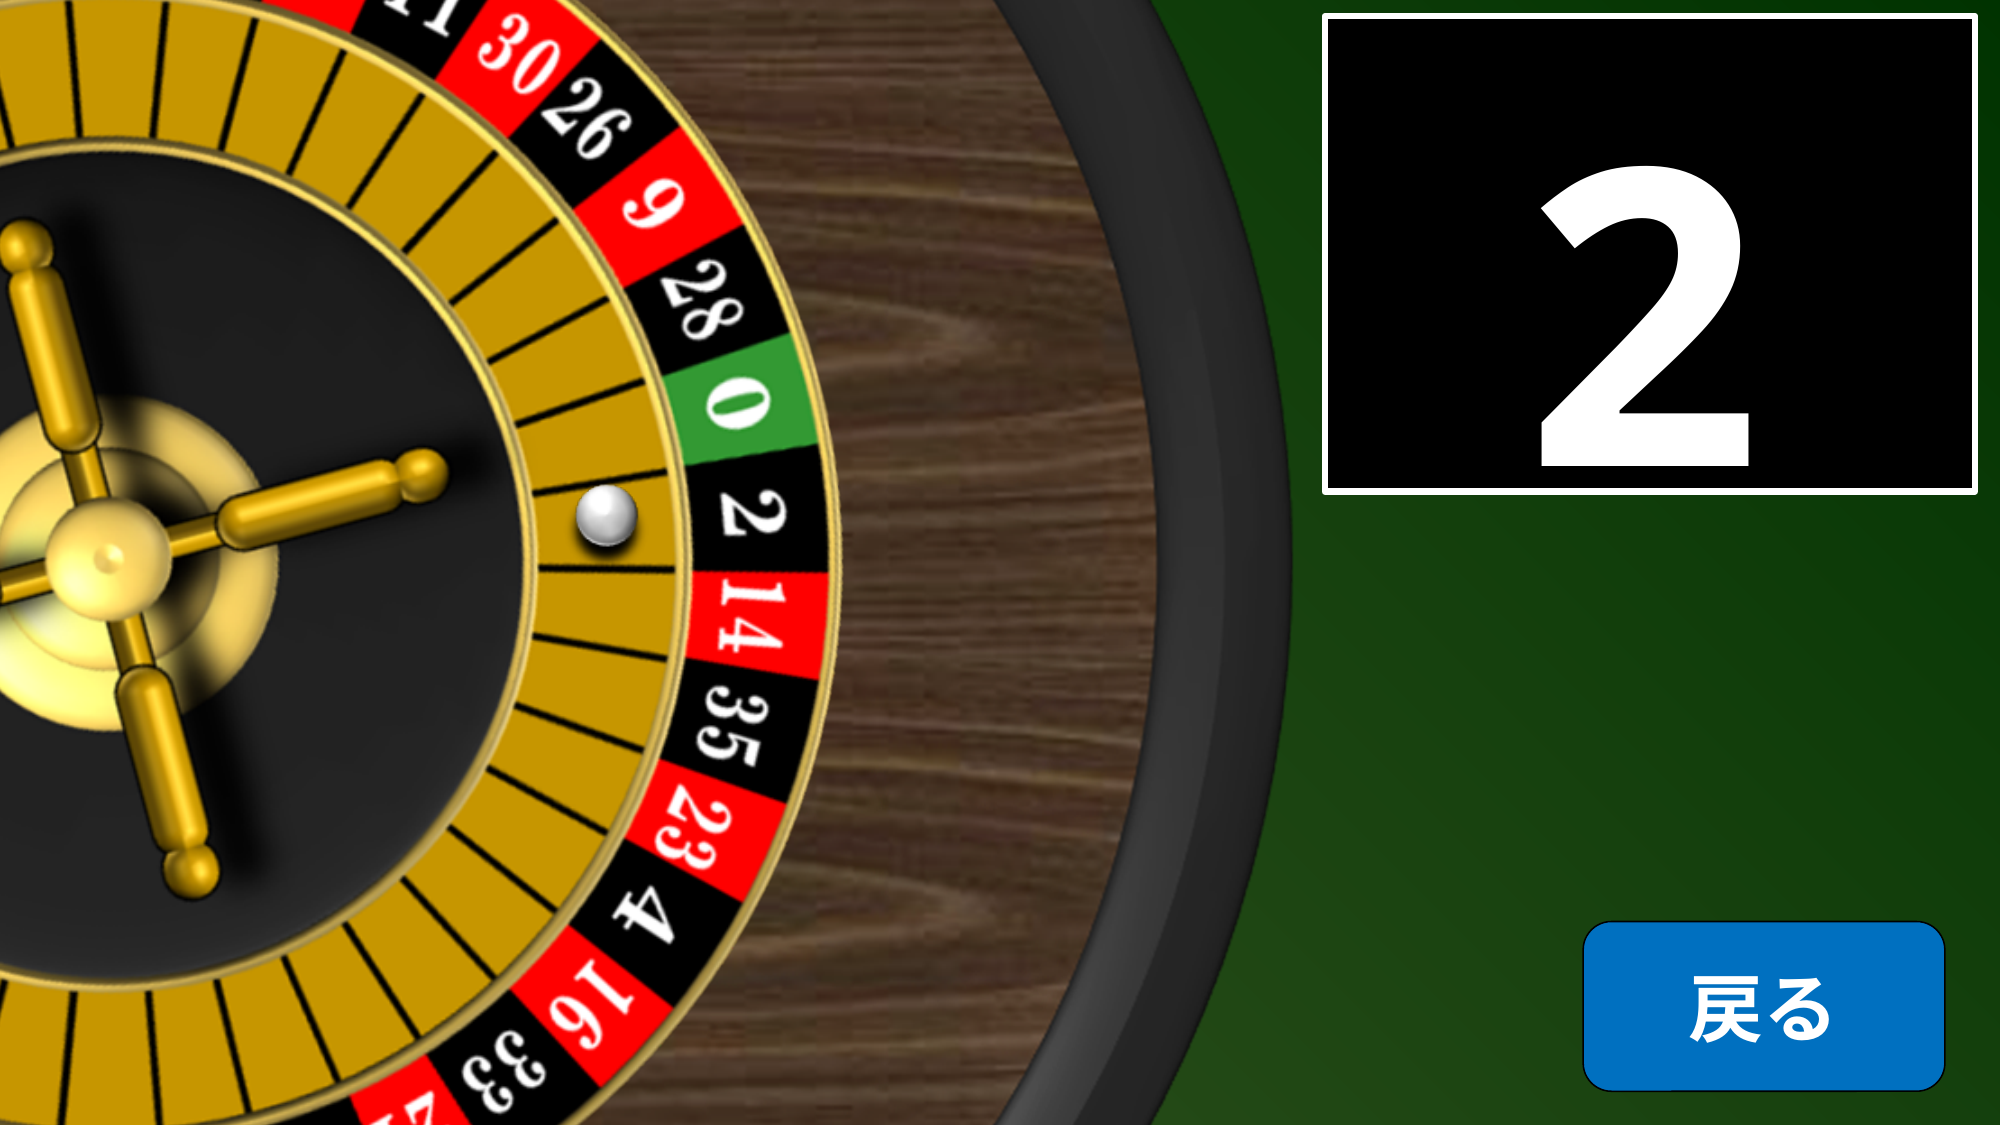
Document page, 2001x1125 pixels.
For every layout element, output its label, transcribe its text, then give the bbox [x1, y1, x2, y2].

text_box 戻る [1583, 921, 1945, 1092]
text_box 2 [1510, 44, 1778, 558]
picture [0, 0, 1297, 1125]
text_box [1324, 16, 1975, 492]
